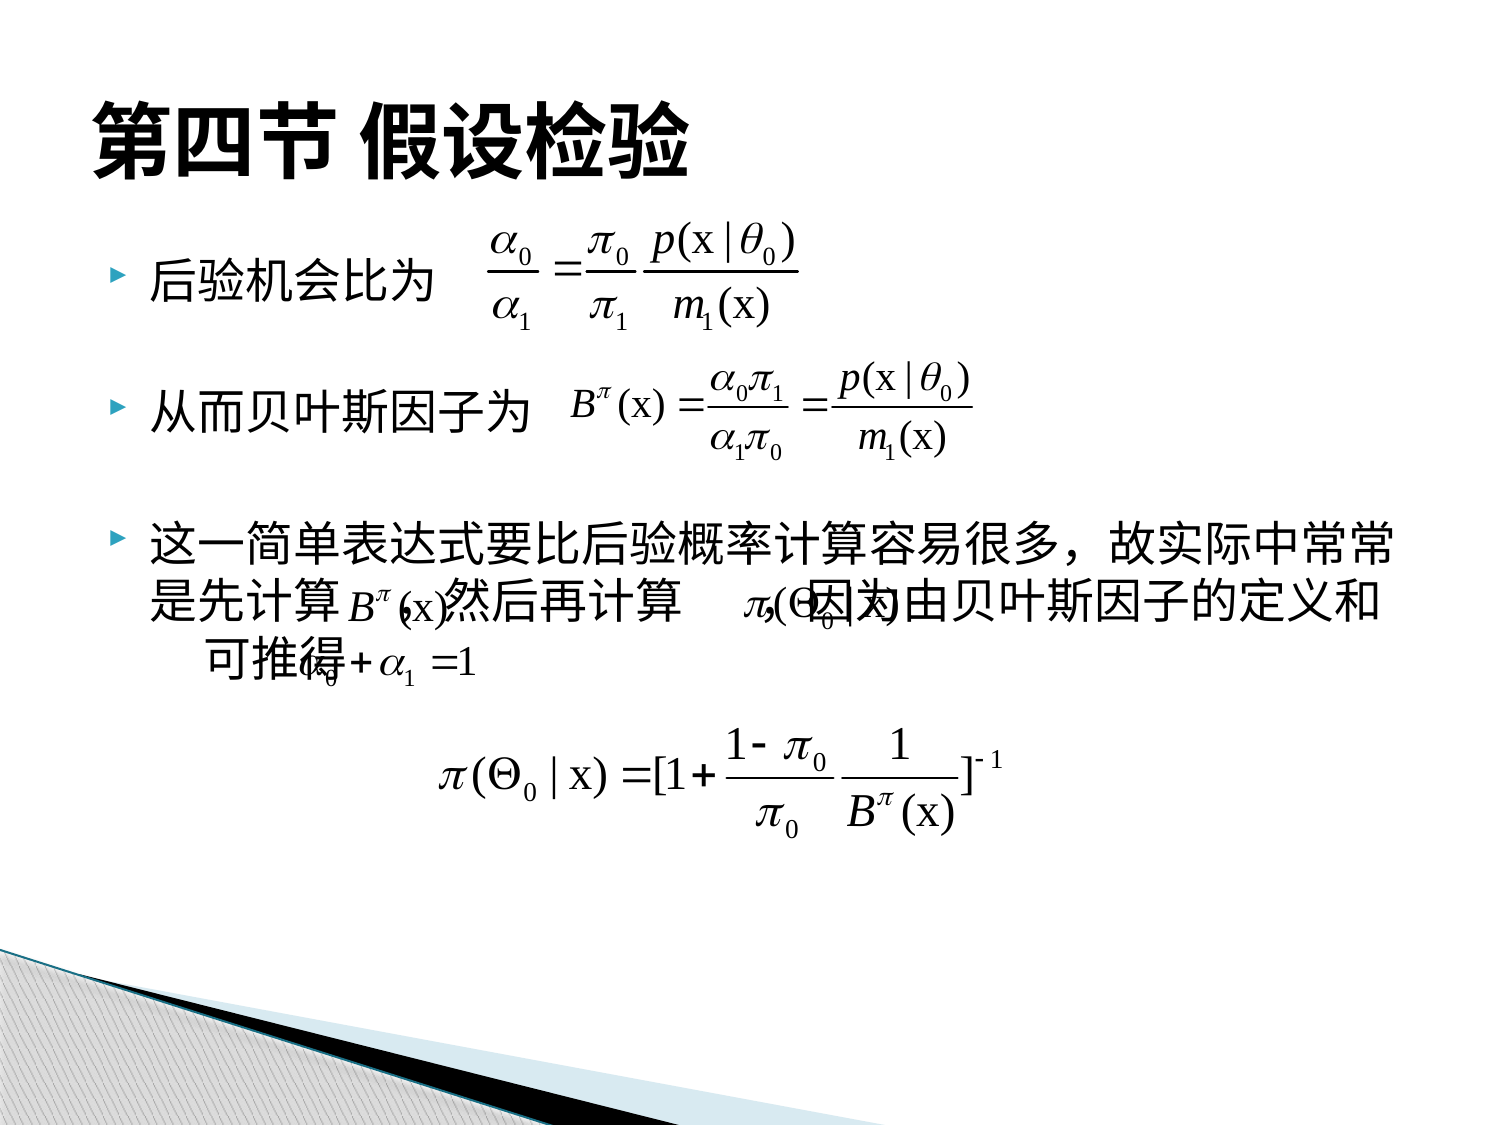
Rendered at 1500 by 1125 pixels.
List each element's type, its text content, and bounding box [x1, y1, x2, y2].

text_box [339, 573, 457, 632]
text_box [562, 351, 981, 470]
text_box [433, 714, 1008, 849]
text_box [480, 210, 807, 341]
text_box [737, 573, 907, 641]
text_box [292, 632, 481, 697]
title 第四节 假设检验 [75, 45, 1425, 233]
list 后验机会比为 从而贝叶斯因子为 这一简单表达式要比后验概率计算容易很多，故实际中常常是先计算 ，然后再计算 ，因为由贝叶斯因子的定义和 可推得 [75, 243, 1425, 1125]
